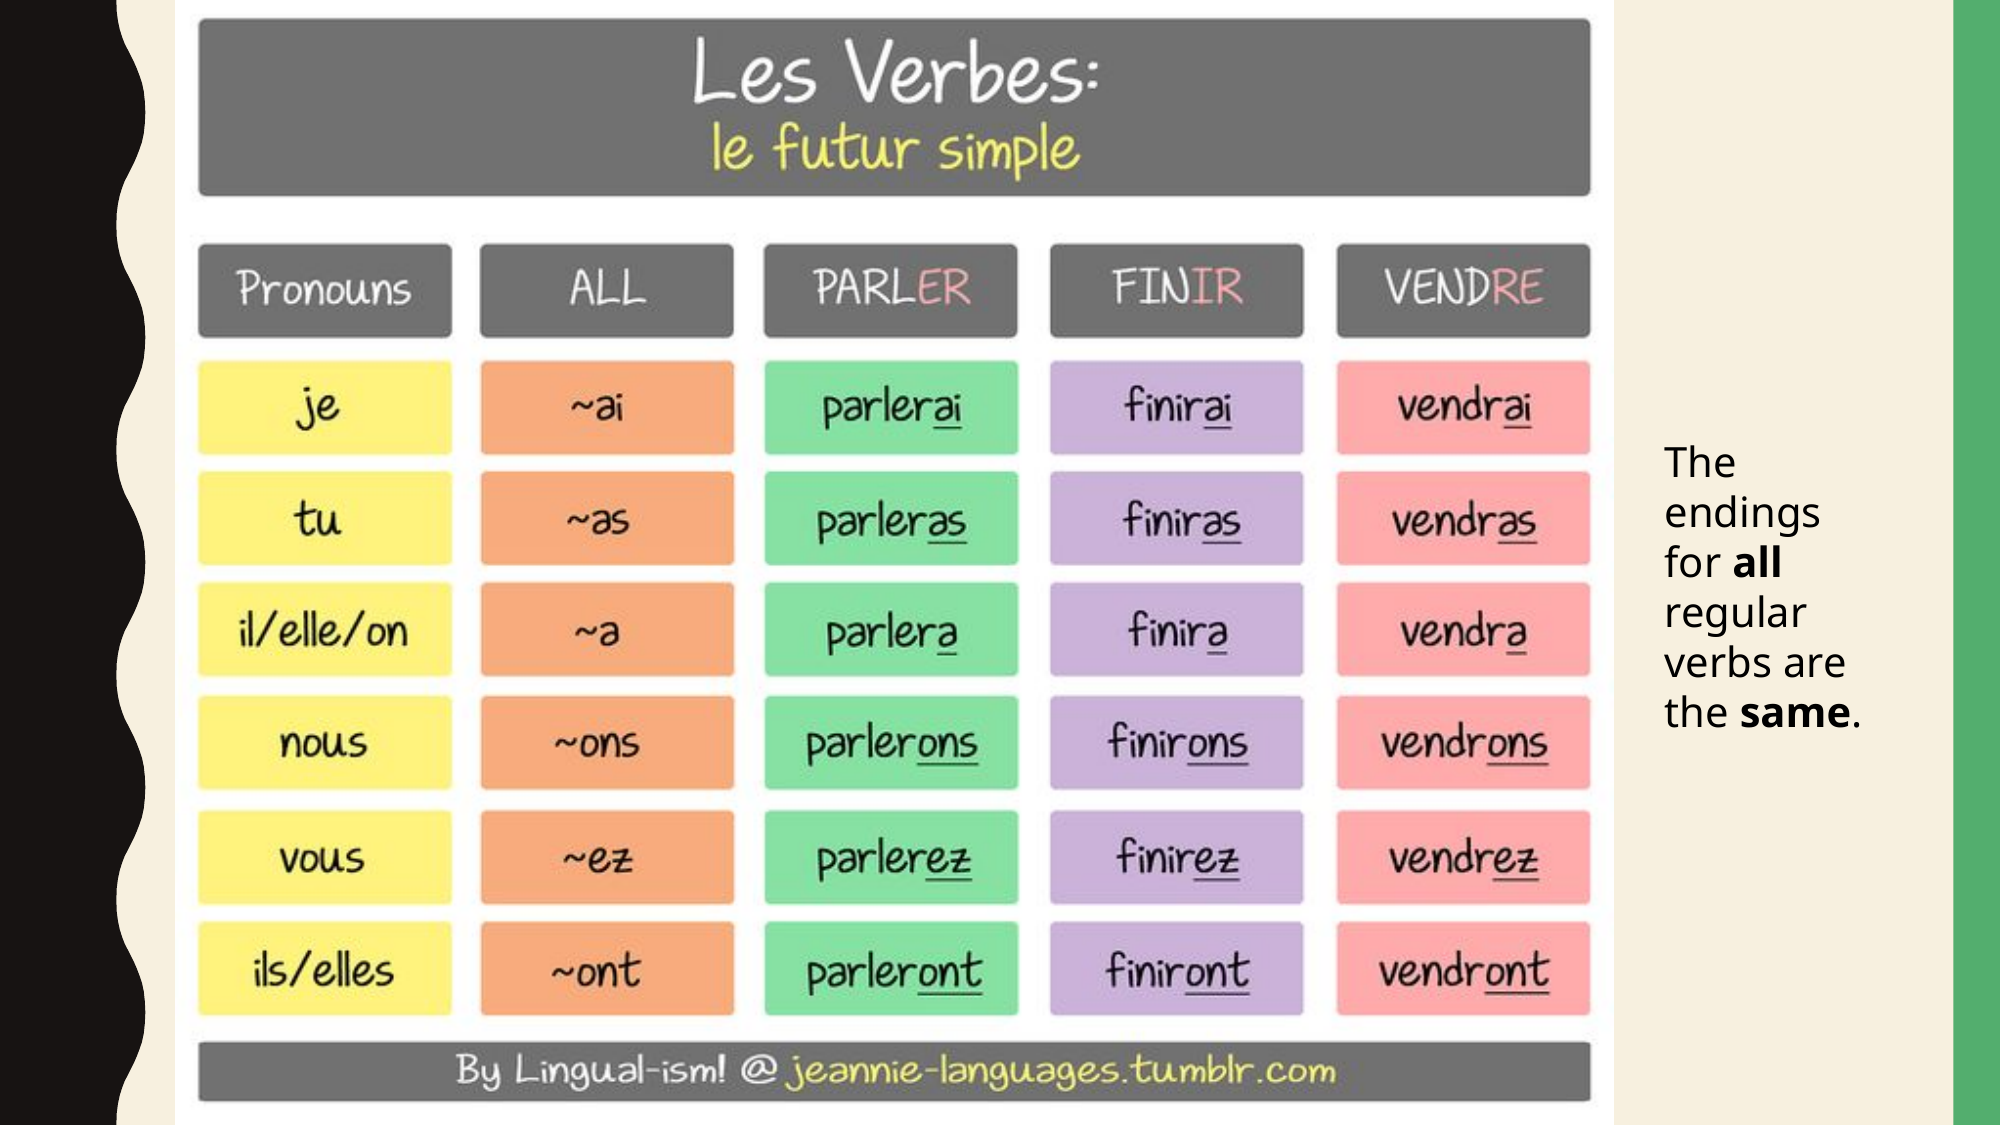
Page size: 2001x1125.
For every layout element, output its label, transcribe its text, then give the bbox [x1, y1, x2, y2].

text_box The endings for all regular verbs are the same. [1650, 428, 1899, 744]
picture [175, 0, 1614, 1125]
